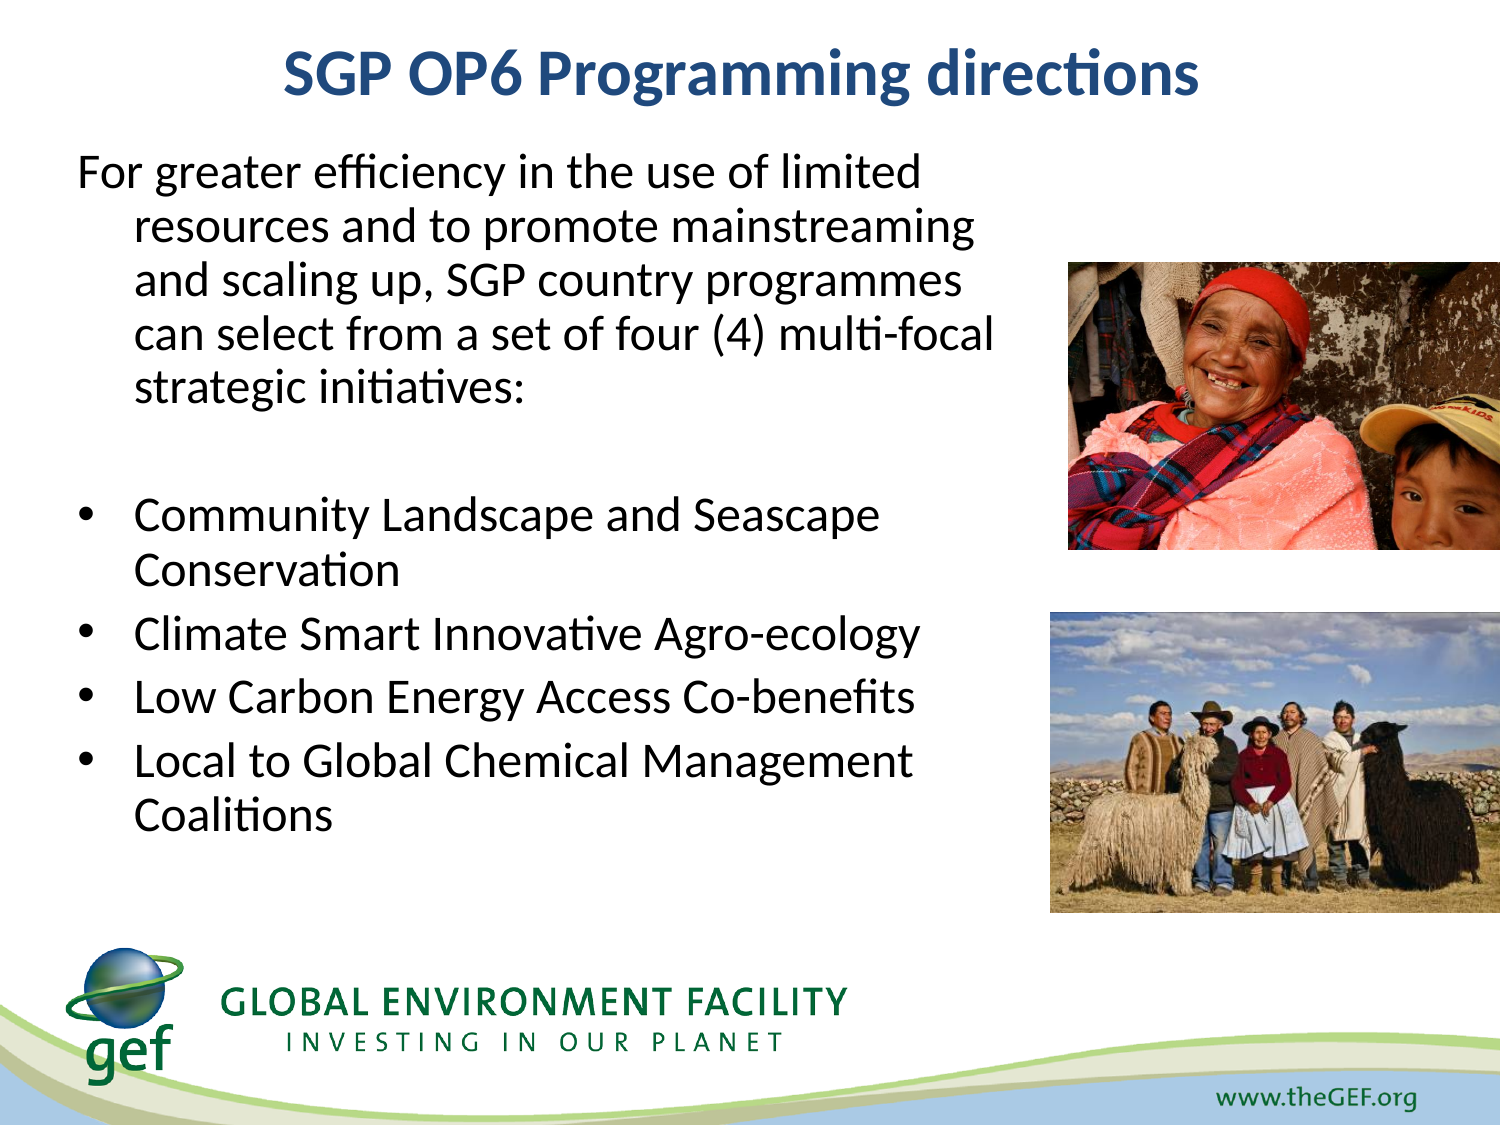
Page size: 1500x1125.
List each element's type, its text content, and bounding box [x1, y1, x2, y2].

list For greater efficiency in the use of limited resources and to promote mainstreaming and scaling up, SGP country programmes can select from a set of four (4) multi-focal strategic initiatives: Community Landscape and Seascape Conservation Climate Smart Innovative Agro-ecology Low Carbon Energy Access Co-benefits Local to Global Chemical Management Coalitions [62, 137, 1050, 950]
title SGP OP6 Programming directions [75, 0, 1425, 138]
picture [1049, 612, 1500, 913]
picture [1067, 262, 1500, 551]
picture [0, 920, 1500, 1125]
